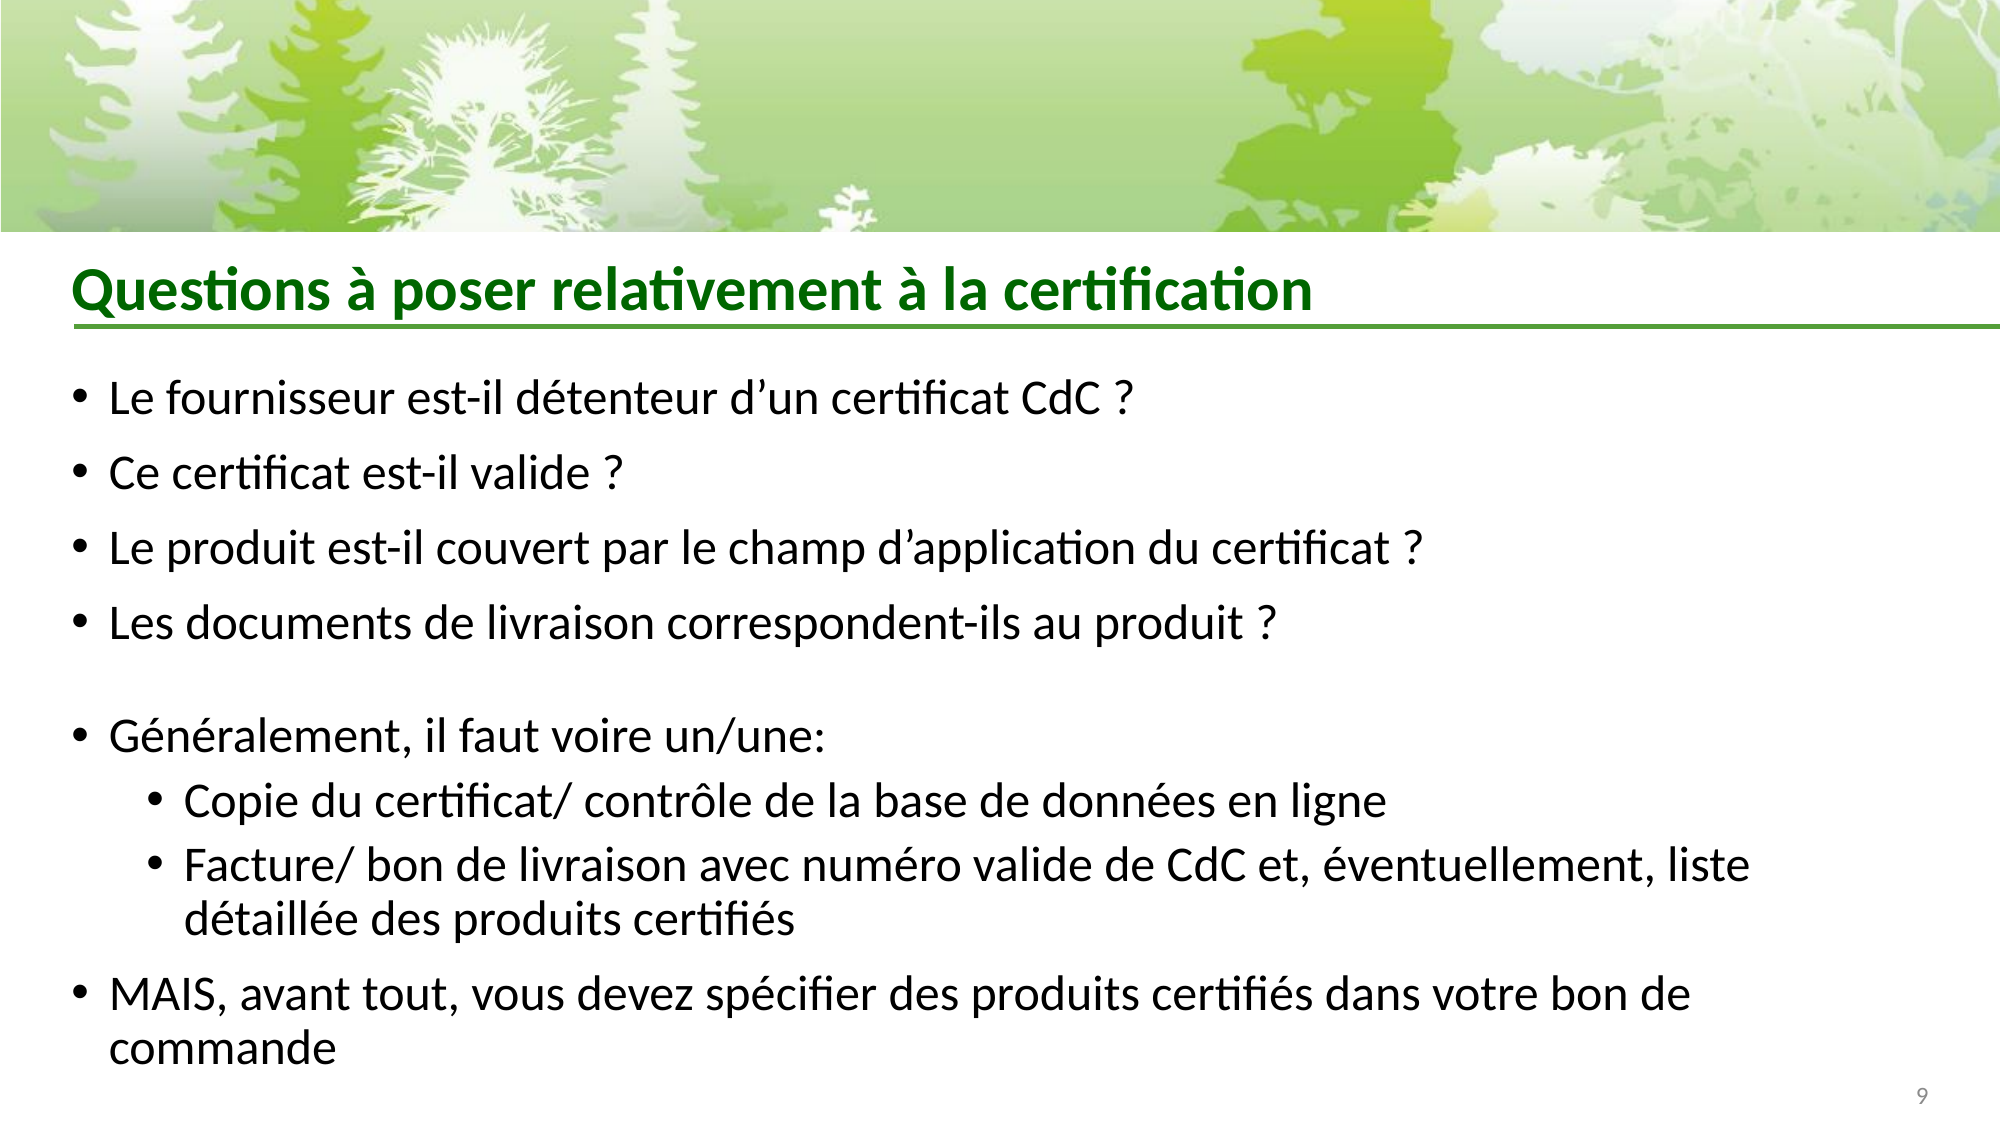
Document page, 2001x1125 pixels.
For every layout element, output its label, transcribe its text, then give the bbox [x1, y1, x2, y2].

title Questions à poser relativement à la certification [56, 181, 1782, 364]
list Le fournisseur est-il détenteur d’un certificat CdC ? Ce certificat est-il valide ? Le produit est-il couvert par le champ d’application du certificat ? Les documents de livraison correspondent-ils au produit ? Généralement, il faut voire un/une: Copie du certificat/ contrôle de la base de données en ligne Facture/ bon de livraison avec numéro valide de CdC et, éventuellement, liste détaillée des produits certifiés MAIS, avant tout, vous devez spécifier des produits certifiés dans votre bon de commande [56, 364, 1944, 1088]
picture [0, 0, 2000, 232]
slide_number 9 [1493, 1065, 1944, 1125]
